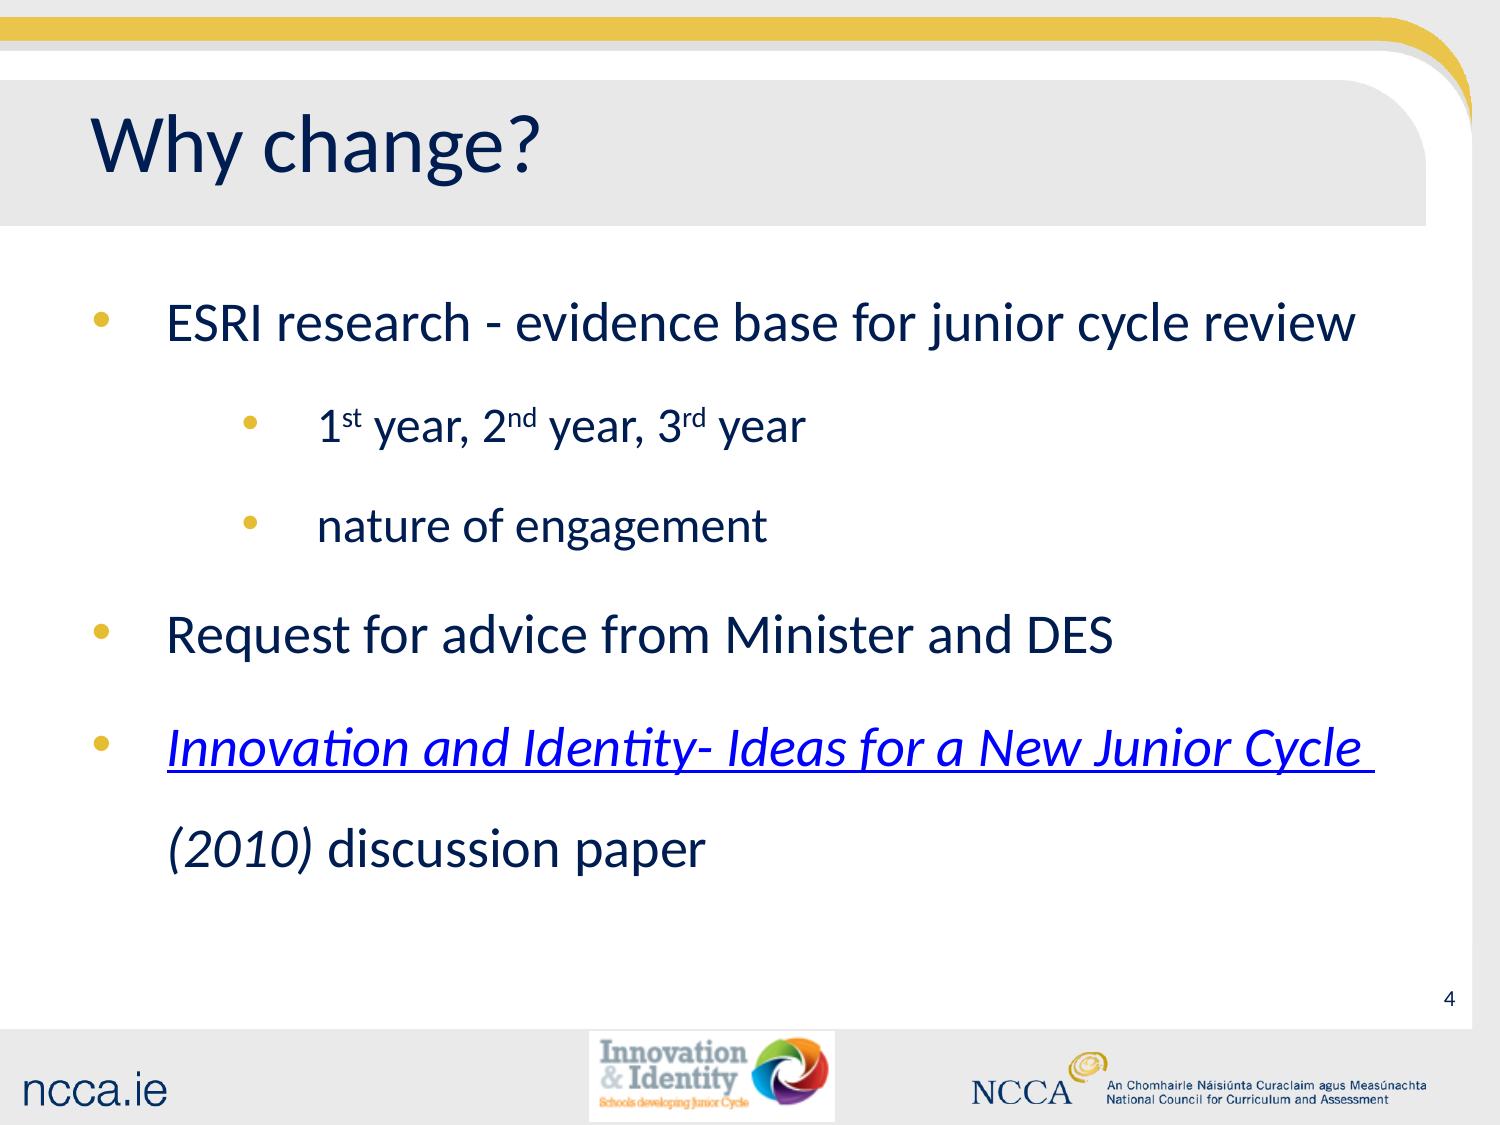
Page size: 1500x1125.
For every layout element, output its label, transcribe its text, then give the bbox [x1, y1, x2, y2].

picture [0, 0, 1500, 1125]
slide_number 3 [1314, 967, 1471, 1028]
title Why change? [75, 45, 1425, 233]
list ESRI research - evidence base for junior cycle review 1st year, 2nd year, 3rd year nature of engagement Request for advice from Minister and DES Innovation and Identity- Ideas for a New Junior Cycle (2010) discussion paper [76, 243, 1427, 1052]
